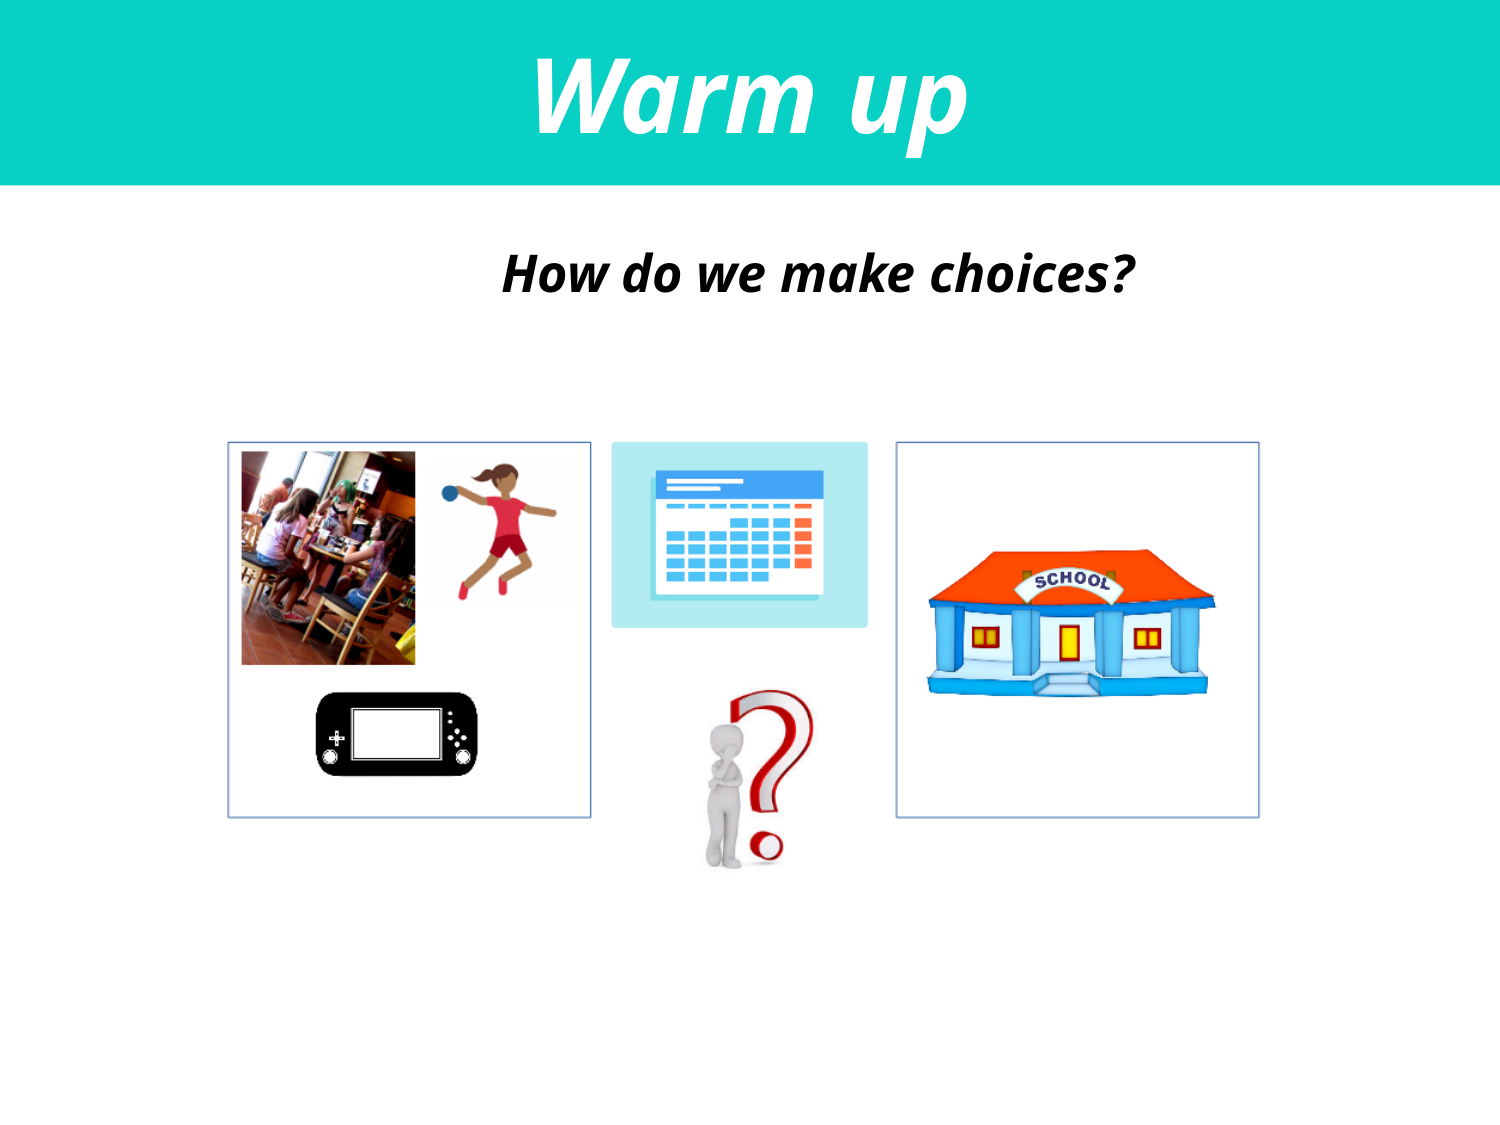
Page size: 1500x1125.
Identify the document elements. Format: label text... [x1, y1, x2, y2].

text_box Warm up [0, 0, 1500, 186]
picture [207, 430, 1293, 882]
text_box How do we make choices? [0, 185, 1496, 359]
